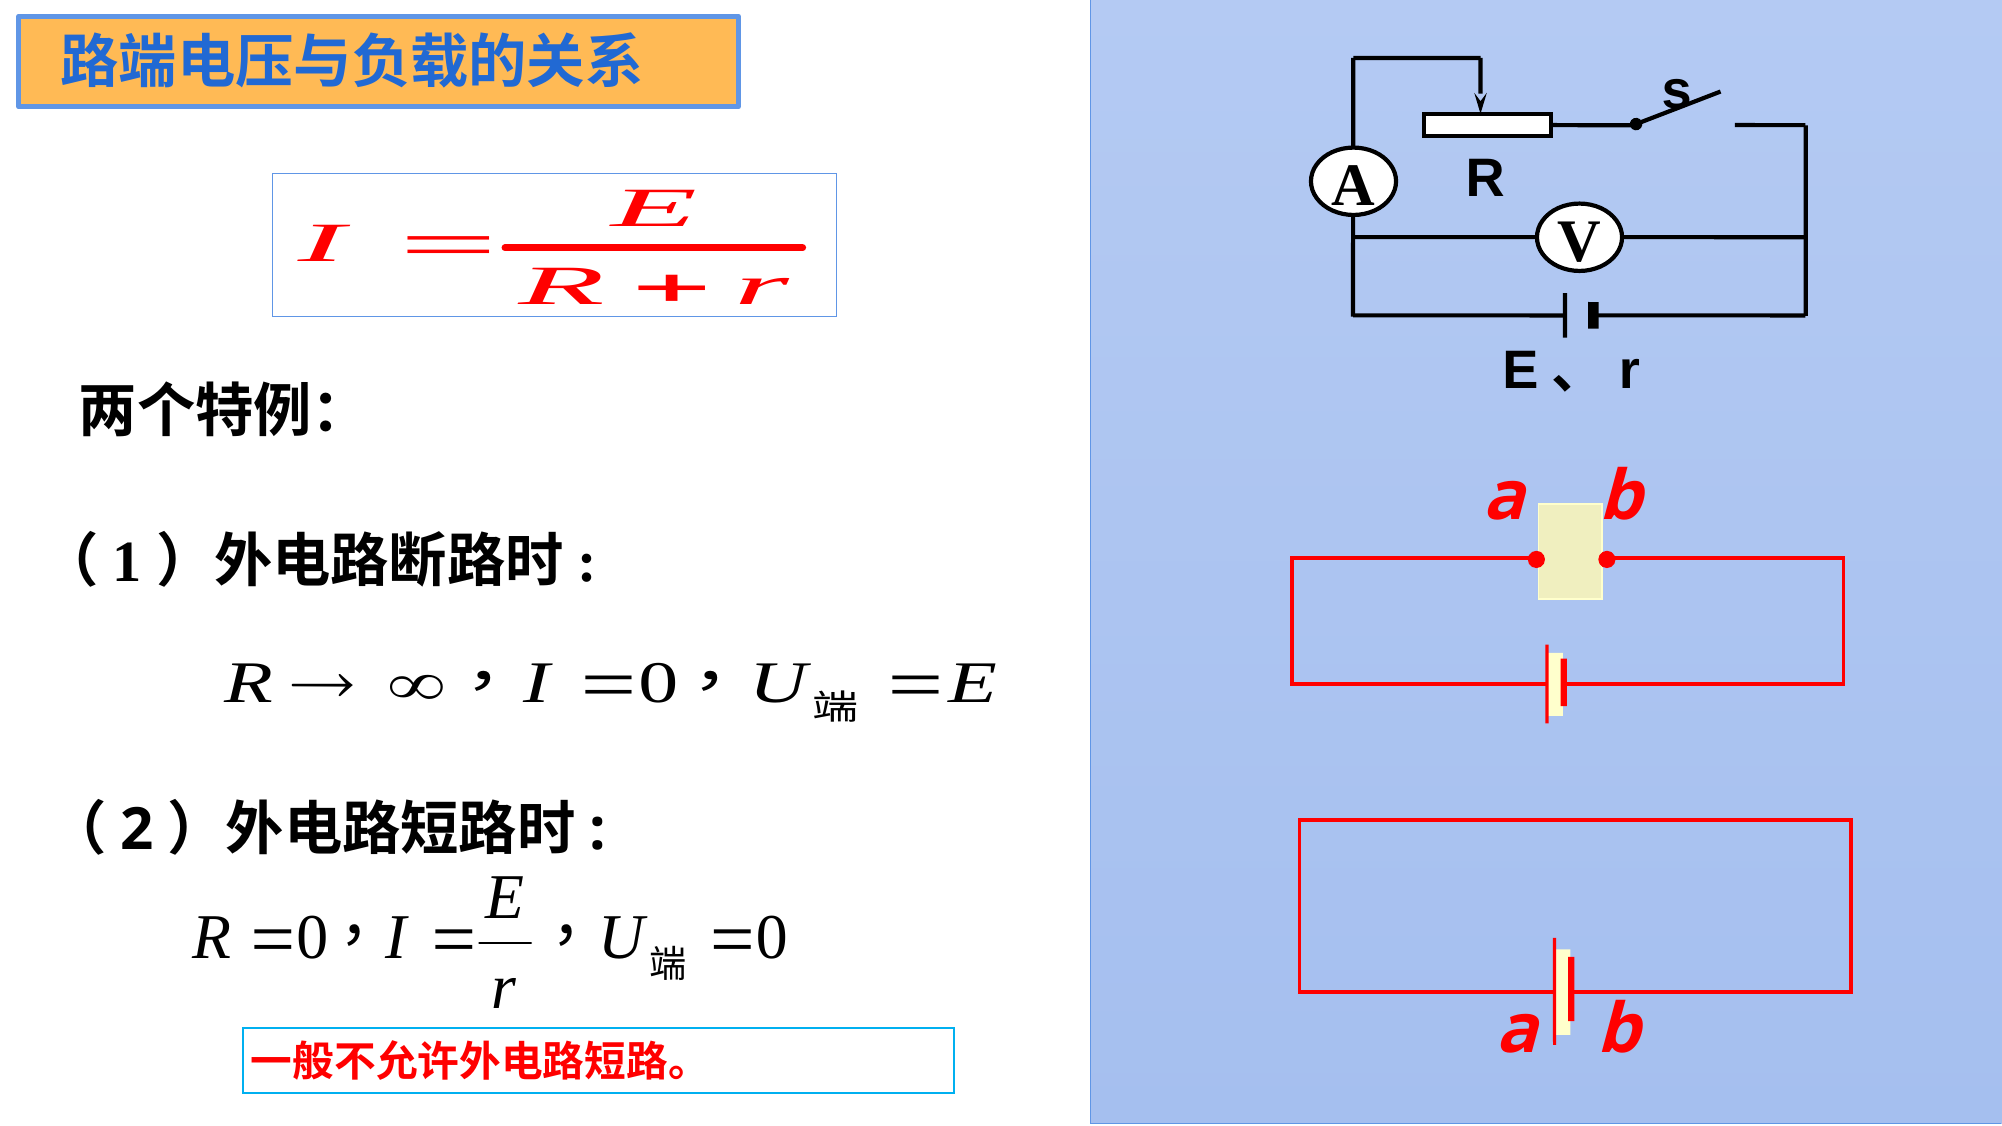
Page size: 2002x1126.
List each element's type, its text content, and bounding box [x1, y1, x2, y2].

text_box （2）外电路短路时: [30, 747, 1015, 870]
text_box （1）外电路断路时: [22, 479, 691, 602]
text_box [1090, 0, 2001, 1124]
text_box 路端电压与负载的关系 [18, 16, 739, 107]
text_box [1291, 450, 1844, 724]
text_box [272, 173, 837, 317]
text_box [180, 857, 797, 1023]
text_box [1299, 820, 1852, 1112]
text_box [1310, 46, 1806, 401]
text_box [209, 643, 1015, 737]
text_box 两个特例： [61, 329, 879, 453]
text_box 一般不允许外电路短路。 [243, 1027, 954, 1093]
text_box 四、路端电压与负载的关系 [26, 32, 961, 128]
